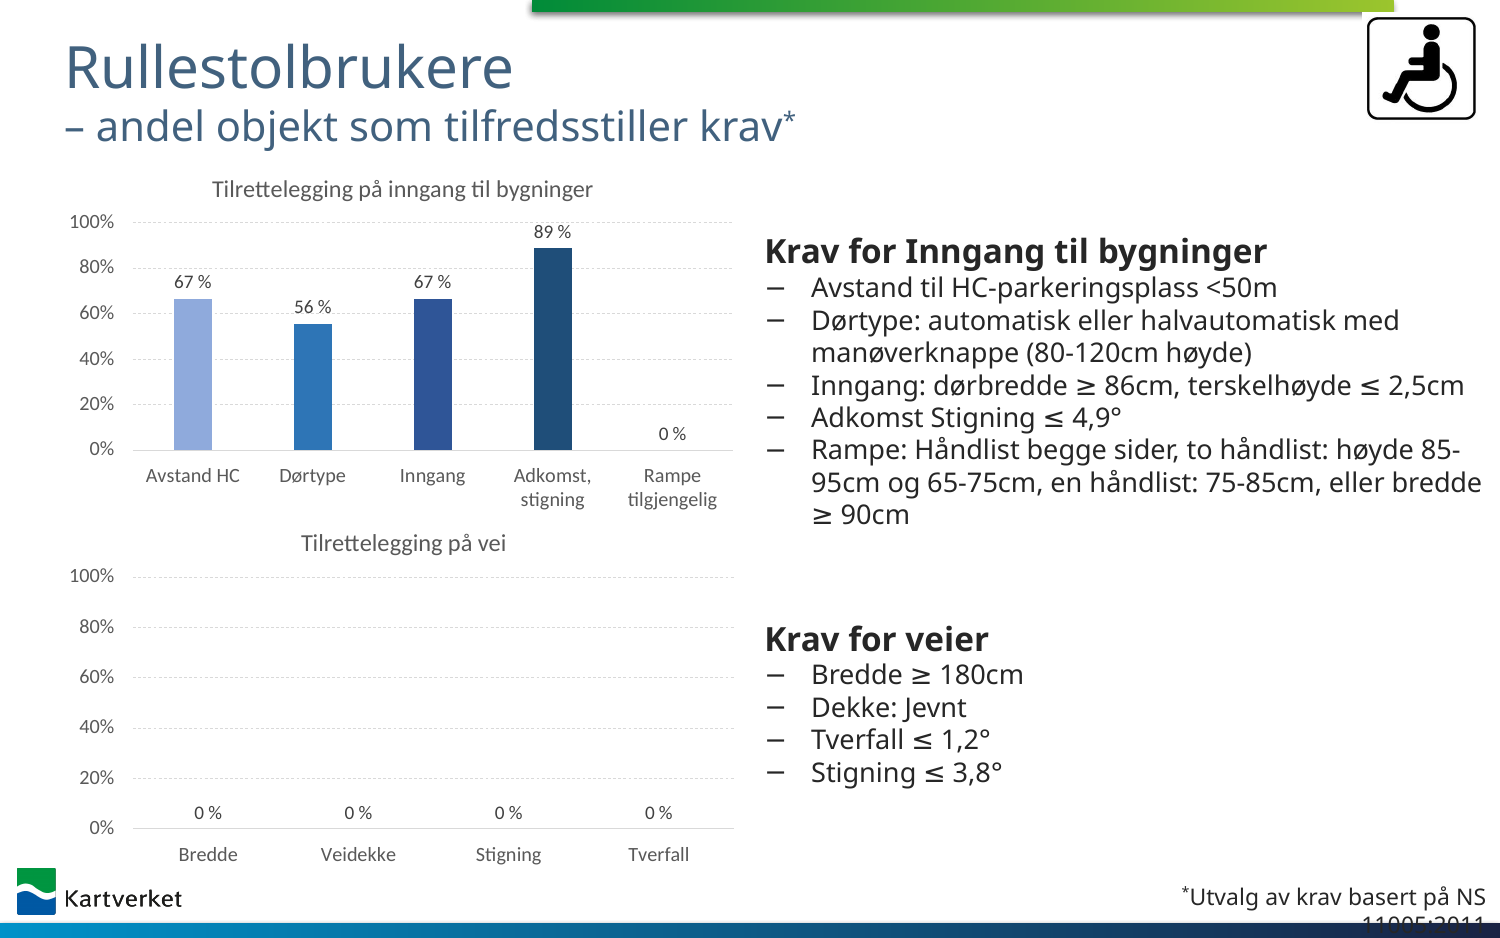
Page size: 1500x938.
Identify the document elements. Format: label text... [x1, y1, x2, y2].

text_box Krav for veier Bredde ≥ 180cm Dekke: Jevnt Tverfall ≤ 1,2° Stigning ≤ 3,8° [749, 610, 1500, 795]
text_box *Utvalg av krav basert på NS 11005:2011 [1068, 873, 1500, 938]
picture [1362, 12, 1481, 126]
text_box Krav for Inngang til bygninger Avstand til HC-parkeringsplass <50m Dørtype: automatisk eller halvautomatisk med manøverknappe (80-120cm høyde) Inngang: dørbredde ≥ 86cm, terskelhøyde ≤ 2,5cm Adkomst Stigning ≤ 4,9° Rampe: Håndlist begge sider, to håndlist: høyde 85-95cm og 65-75cm, en håndlist: 75-85cm, eller bredde ≥ 90cm [749, 223, 1500, 538]
text_box Rullestolbrukere – andel objekt som tilfredsstiller krav* [49, 25, 1431, 158]
picture [62, 166, 744, 519]
picture [62, 520, 746, 874]
